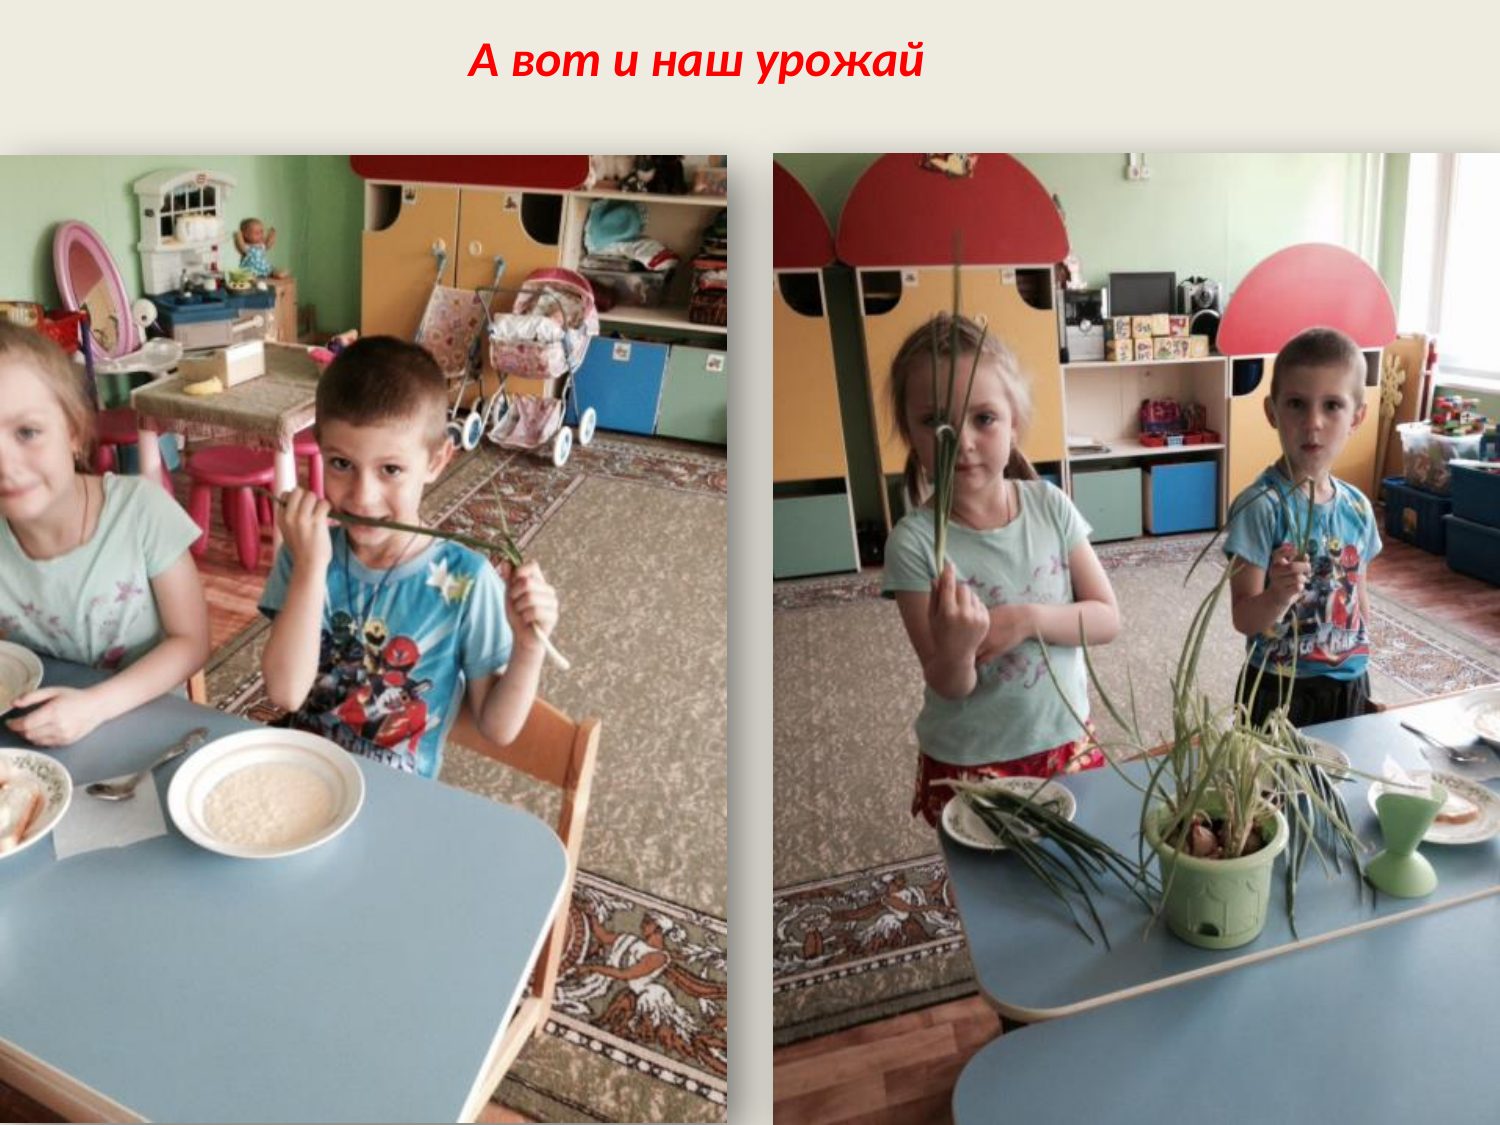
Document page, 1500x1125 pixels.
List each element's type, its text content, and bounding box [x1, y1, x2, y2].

text_box А вот и наш урожай [194, 19, 1199, 94]
picture [0, 155, 727, 1123]
picture [773, 153, 1500, 1125]
